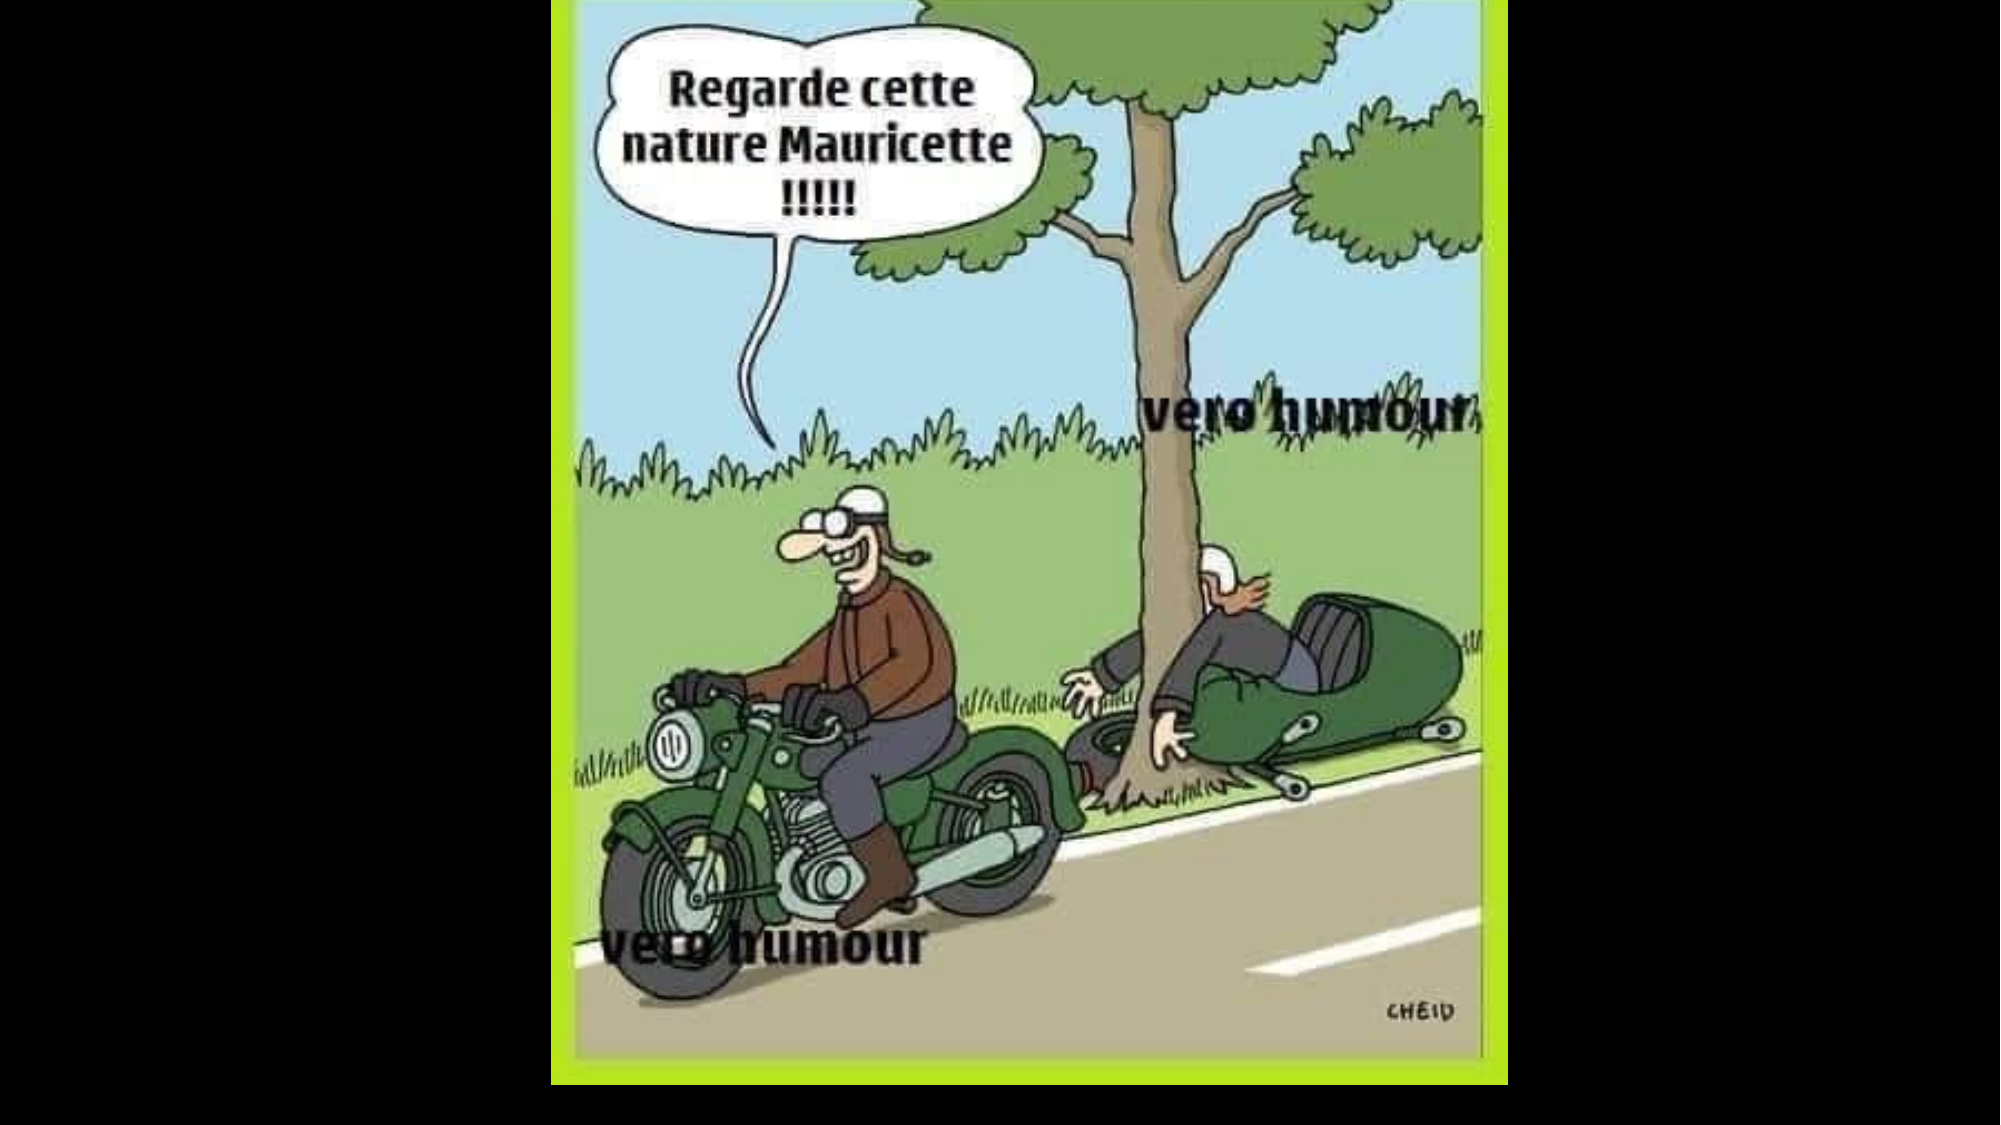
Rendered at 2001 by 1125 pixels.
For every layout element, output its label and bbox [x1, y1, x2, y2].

list [551, 0, 1508, 1085]
